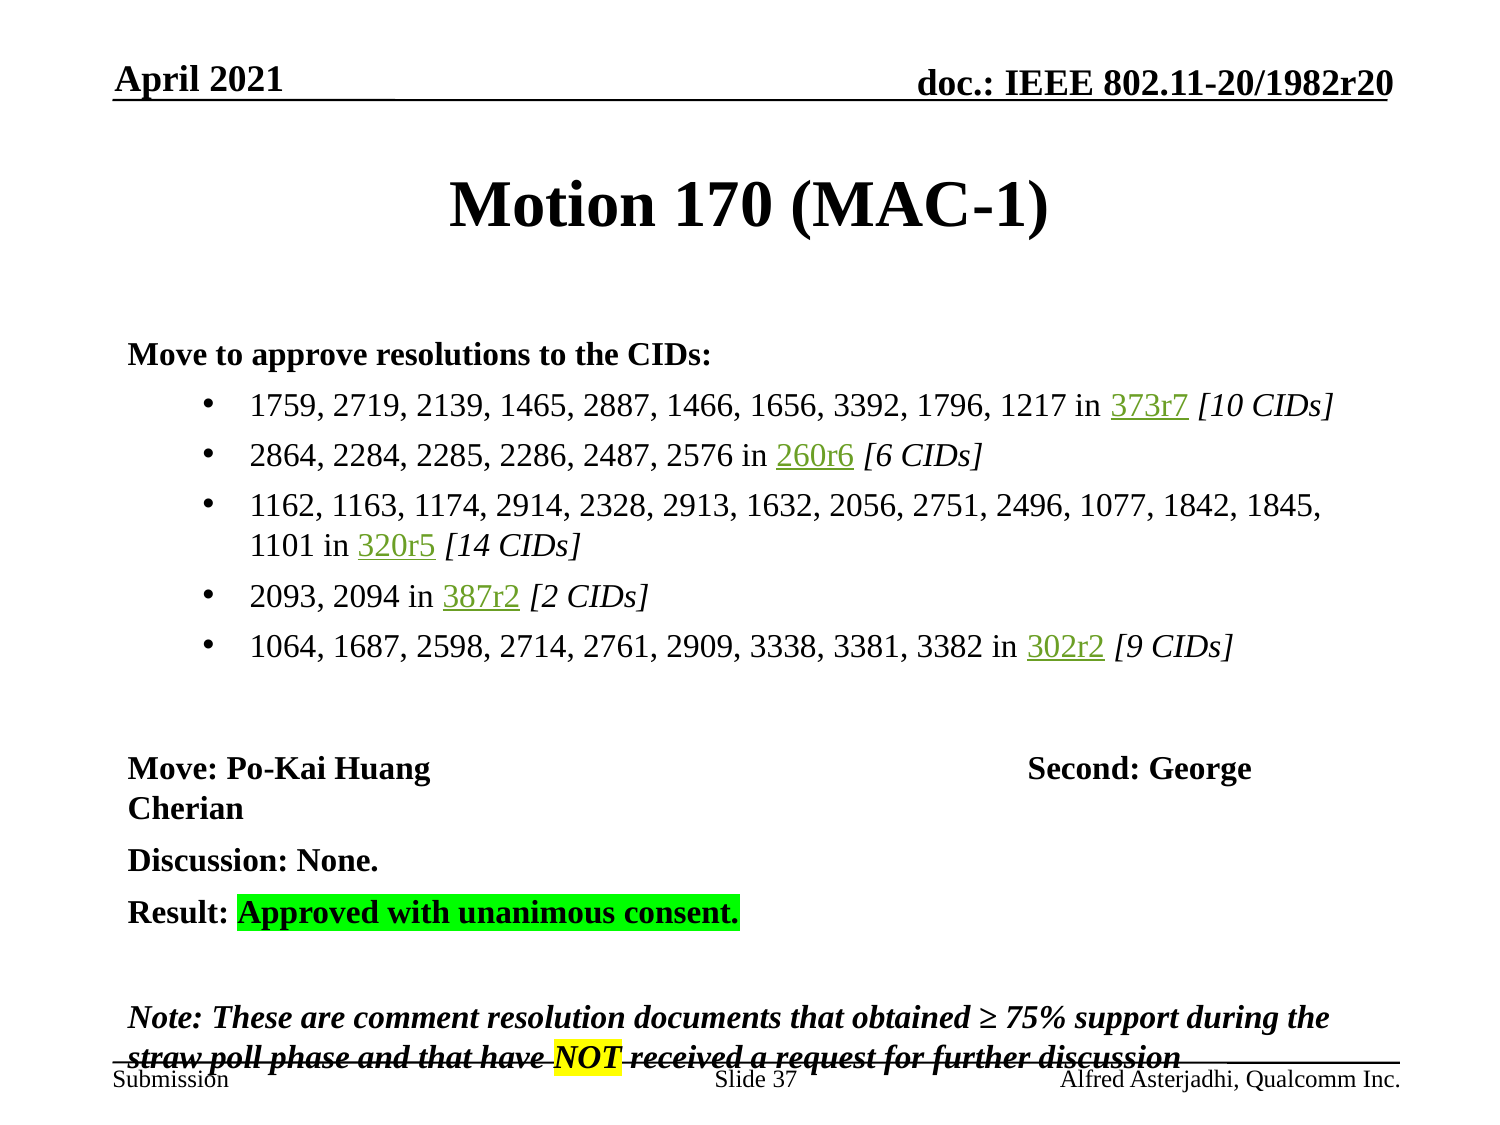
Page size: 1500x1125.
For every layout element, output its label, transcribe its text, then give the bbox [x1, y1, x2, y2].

list Move to approve resolutions to the CIDs: 1759, 2719, 2139, 1465, 2887, 1466, 1656, 3392, 1796, 1217 in 373r7 [10 CIDs] 2864, 2284, 2285, 2286, 2487, 2576 in 260r6 [6 CIDs] 1162, 1163, 1174, 2914, 2328, 2913, 1632, 2056, 2751, 2496, 1077, 1842, 1845, 1101 in 320r5 [14 CIDs] 2093, 2094 in 387r2 [2 CIDs] 1064, 1687, 2598, 2714, 2761, 2909, 3338, 3381, 3382 in 302r2 [9 CIDs] Move: Po-Kai Huang Second: George Cherian Discussion: None. Result: Approved with unanimous consent. Note: These are comment resolution documents that obtained ≥ 75% support during the straw poll phase and that have NOT received a request for further discussion [112, 324, 1388, 1038]
slide_number Slide 37 [712, 1061, 800, 1123]
footer Alfred Asterjadhi, Qualcomm Inc. [878, 1061, 1402, 1093]
title Motion 170 (MAC-1) [112, 112, 1388, 288]
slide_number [114, 54, 423, 100]
